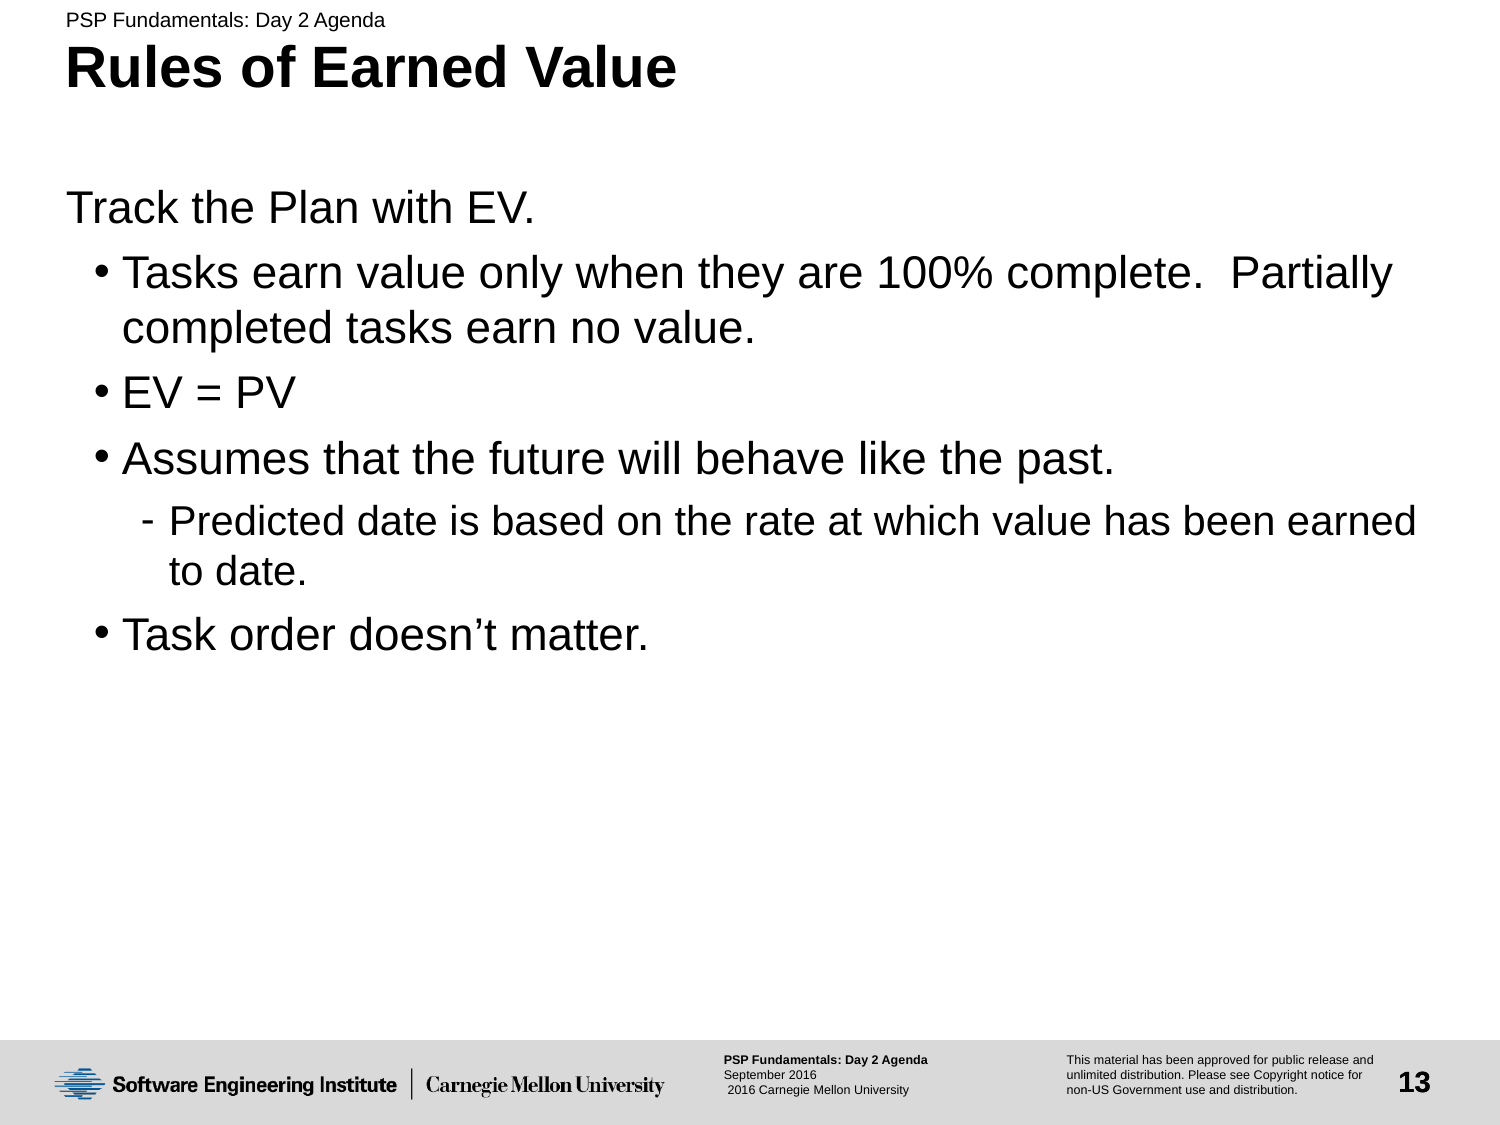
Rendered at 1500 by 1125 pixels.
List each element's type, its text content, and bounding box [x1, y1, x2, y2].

title Rules of Earned Value [65, 37, 1430, 148]
picture [46, 1061, 673, 1104]
list Track the Plan with EV. Tasks earn value only when they are 100% complete. Partially completed tasks earn no value. EV = PV Assumes that the future will behave like the past. Predicted date is based on the rate at which value has been earned to date. Task order doesn’t matter. [65, 177, 1431, 1000]
